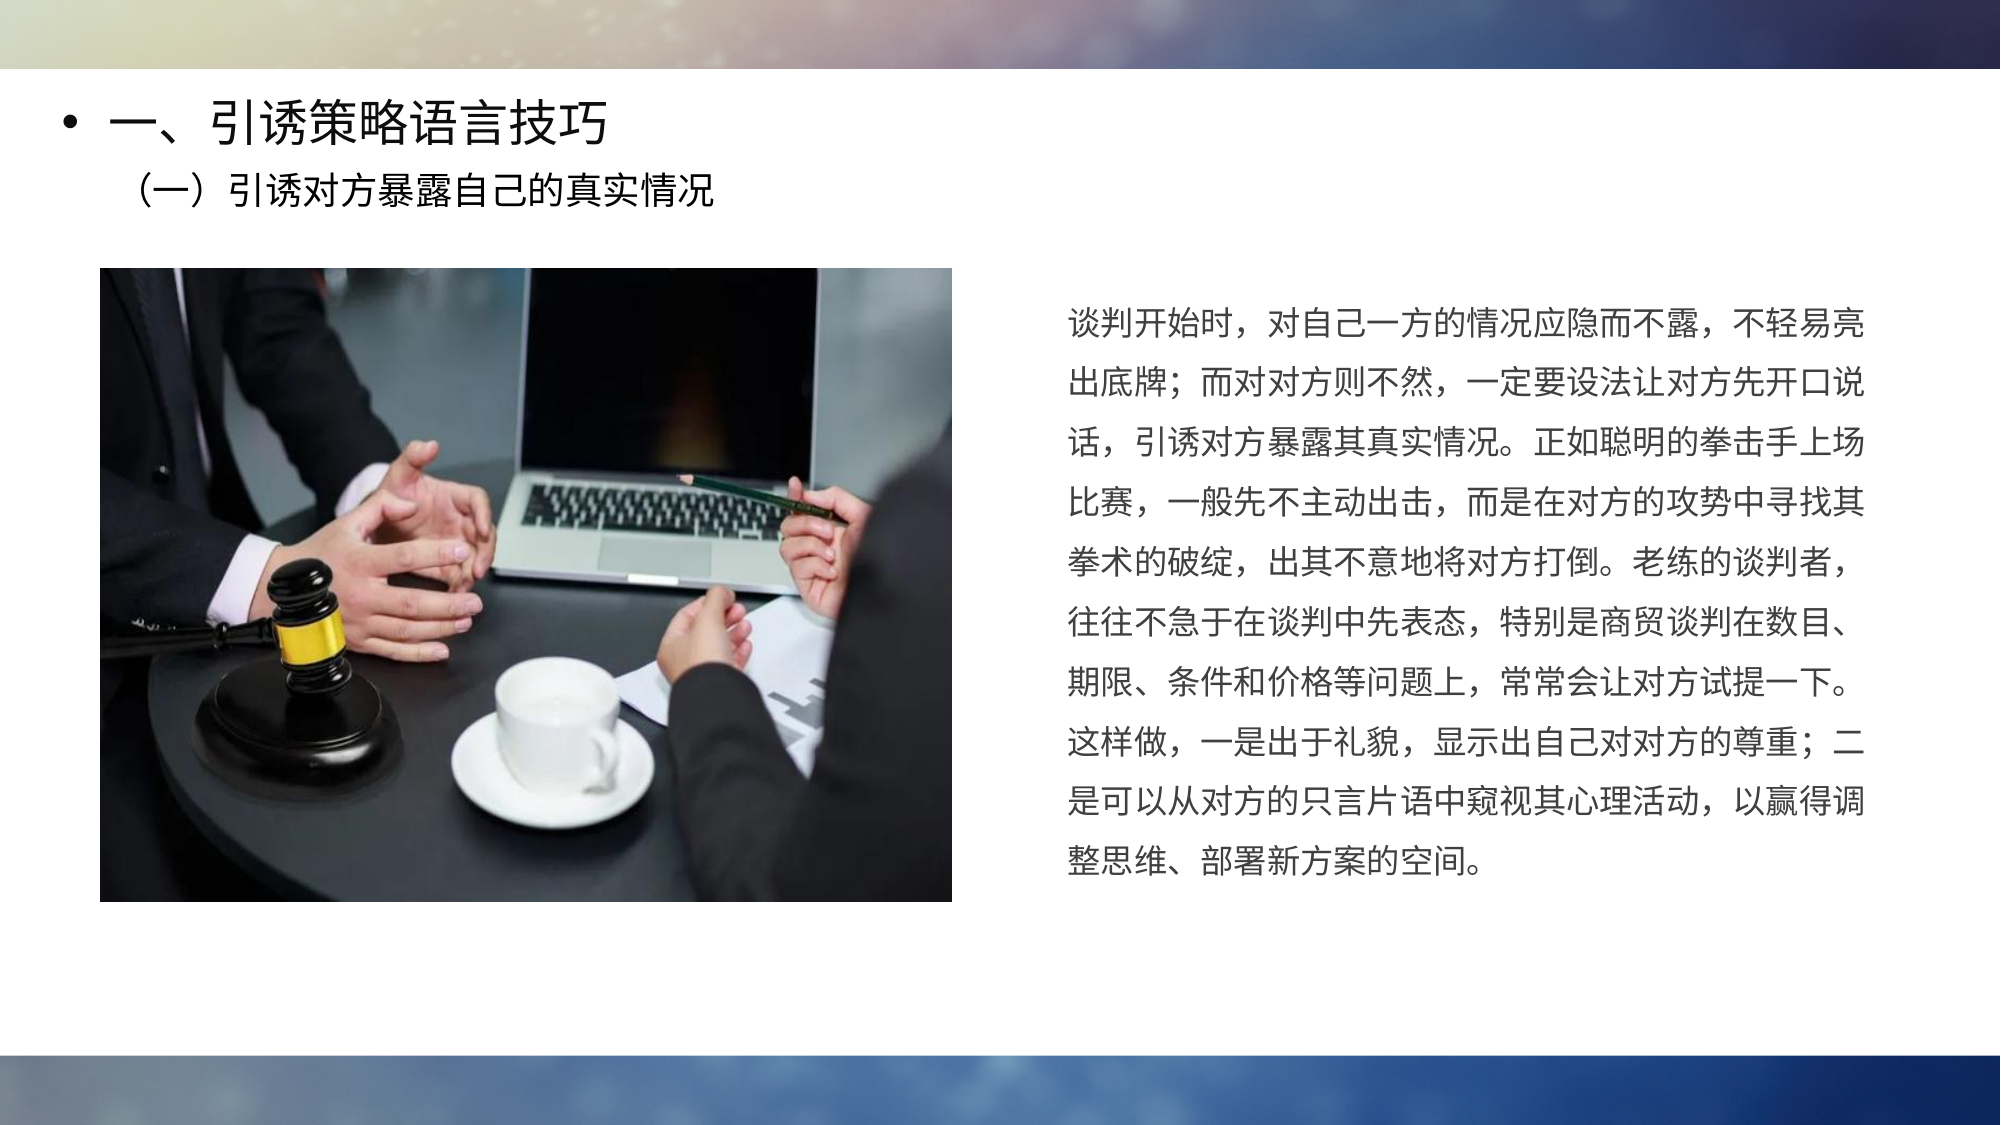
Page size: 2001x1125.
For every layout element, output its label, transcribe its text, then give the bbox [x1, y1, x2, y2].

picture [0, 1056, 2000, 1125]
picture [100, 268, 952, 902]
picture [0, 0, 2000, 69]
text_box 一、引诱策略语言技巧 [46, 84, 689, 160]
text_box 谈判开始时，对自己一方的情况应隐而不露，不轻易亮出底牌；而对对方则不然，一定要设法让对方先开口说话，引诱对方暴露其真实情况。正如聪明的拳击手上场比赛，一般先不主动出击，而是在对方的攻势中寻找其拳术的破绽，出其不意地将对方打倒。老练的谈判者，往往不急于在谈判中先表态，特别是商贸谈判在数目、期限、条件和价格等问题上，常常会让对方试提一下。这样做，一是出于礼貌，显示出自己对对方的尊重；二是可以从对方的只言片语中窥视其心理活动，以赢得调整思维、部署新方案的空间。 [1052, 274, 1907, 888]
text_box （一）引诱对方暴露自己的真实情况 [100, 159, 731, 220]
